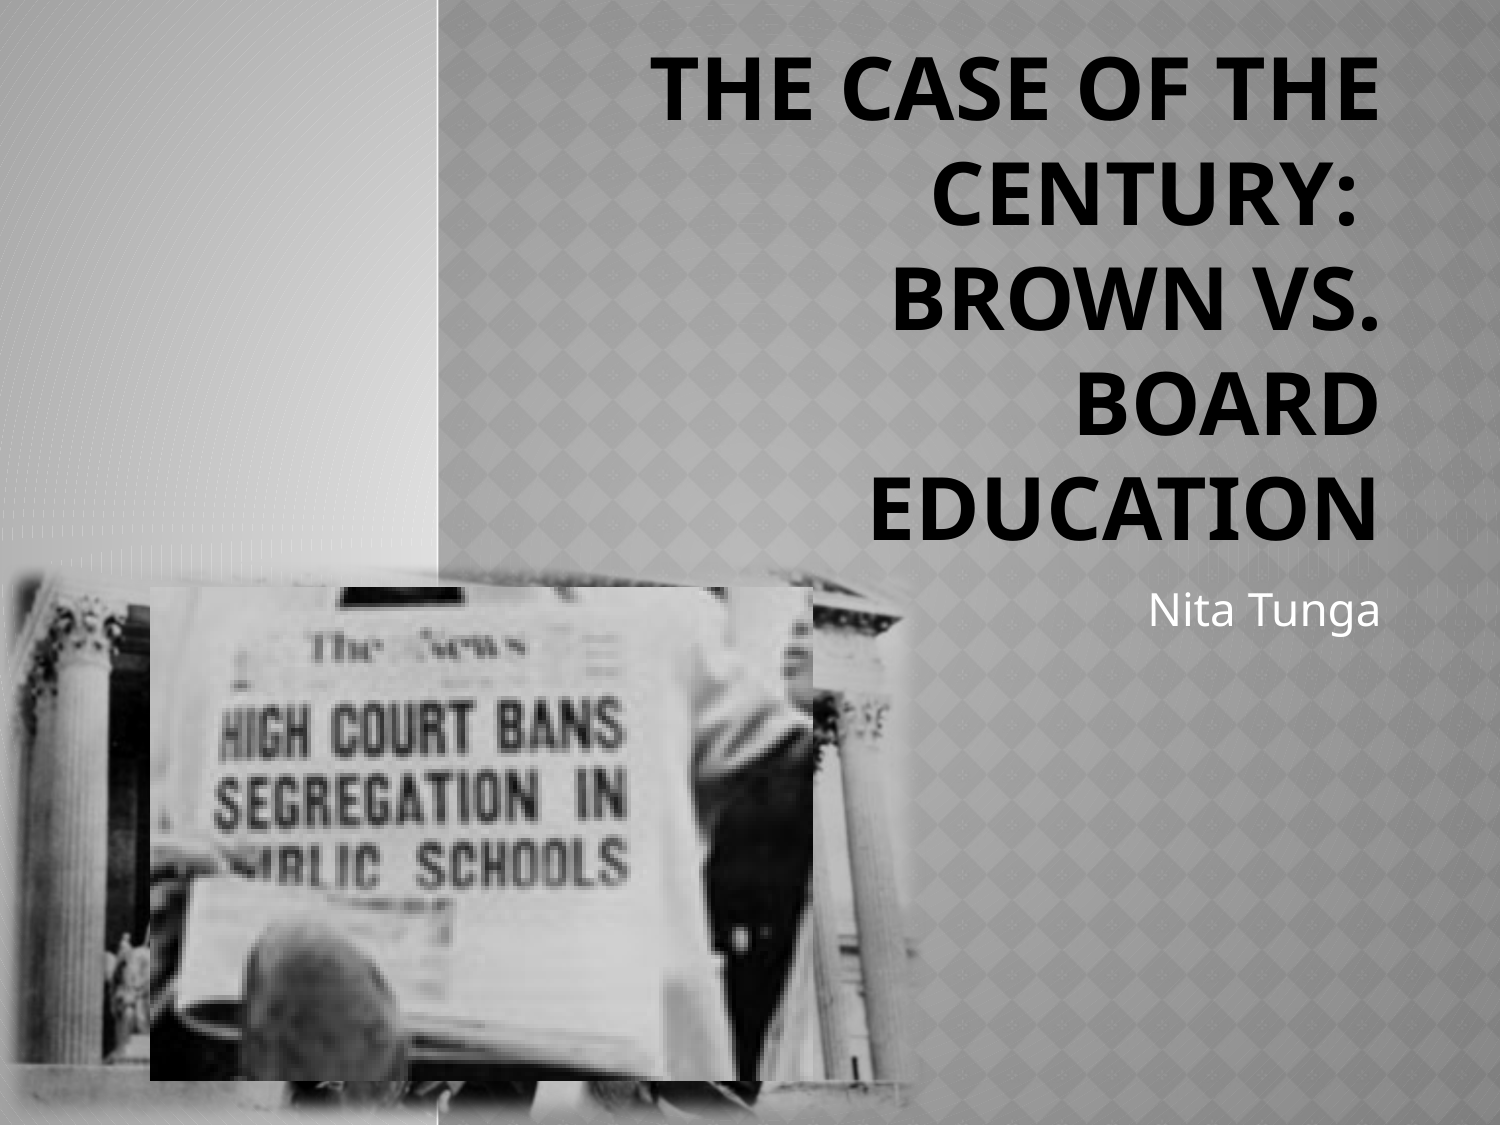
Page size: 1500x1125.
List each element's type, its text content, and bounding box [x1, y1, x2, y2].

title The case of the century: Brown Vs. board Education [552, 87, 1390, 558]
picture [0, 562, 928, 1125]
subtitle Nita Tunga [933, 580, 1390, 762]
